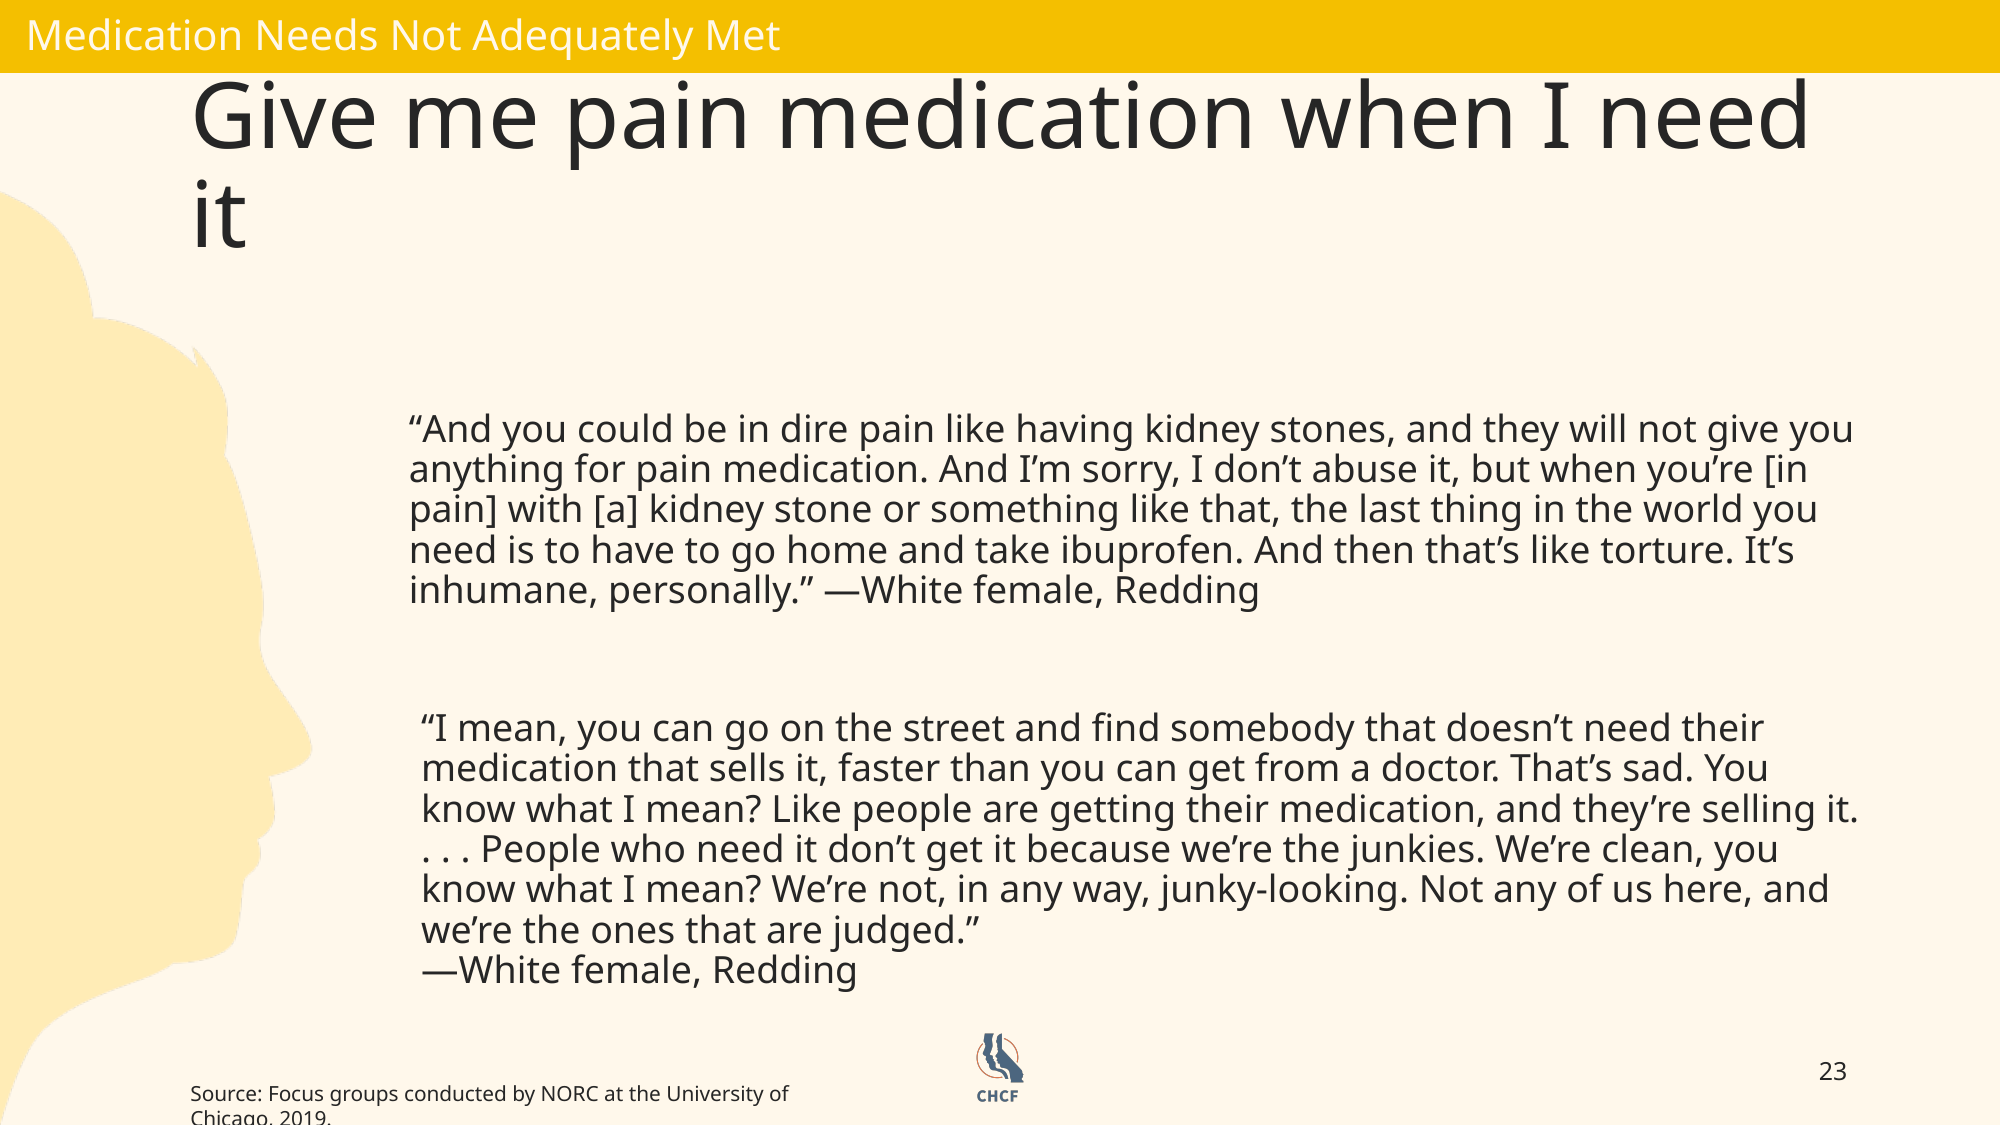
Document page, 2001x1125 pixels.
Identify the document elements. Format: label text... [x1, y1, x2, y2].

text_box Source: Focus groups conducted by NORC at the University of Chicago, 2019. [175, 1072, 849, 1125]
picture [951, 1009, 1049, 1125]
slide_number 23 [1412, 1042, 1863, 1103]
title Give me pain medication when I need it [175, 73, 1863, 278]
text_box “And you could be in dire pain like having kidney stones, and they will not give you anything for pain medication. And I’m sorry, I don’t abuse it, but when you’re [in pain] with [a] kidney stone or something like that, the last thing in the world you need is to have to go home and take ibuprofen. And then that’s like torture. It’s inhumane, personally.” —White female, Redding [393, 402, 1907, 465]
text_box Medication Needs Not Adequately Met [0, 0, 2000, 73]
text_box “I mean, you can go on the street and find somebody that doesn’t need their medication that sells it, faster than you can get from a doctor. That’s sad. You know what I mean? Like people are getting their medication, and they’re selling it. . . . People who need it don’t get it because we’re the junkies. We’re clean, you know what I mean? We’re not, in any way, junky-looking. Not any of us here, and we’re the ones that are judged.” —White female, Redding [406, 701, 1883, 863]
picture [0, 165, 586, 1125]
